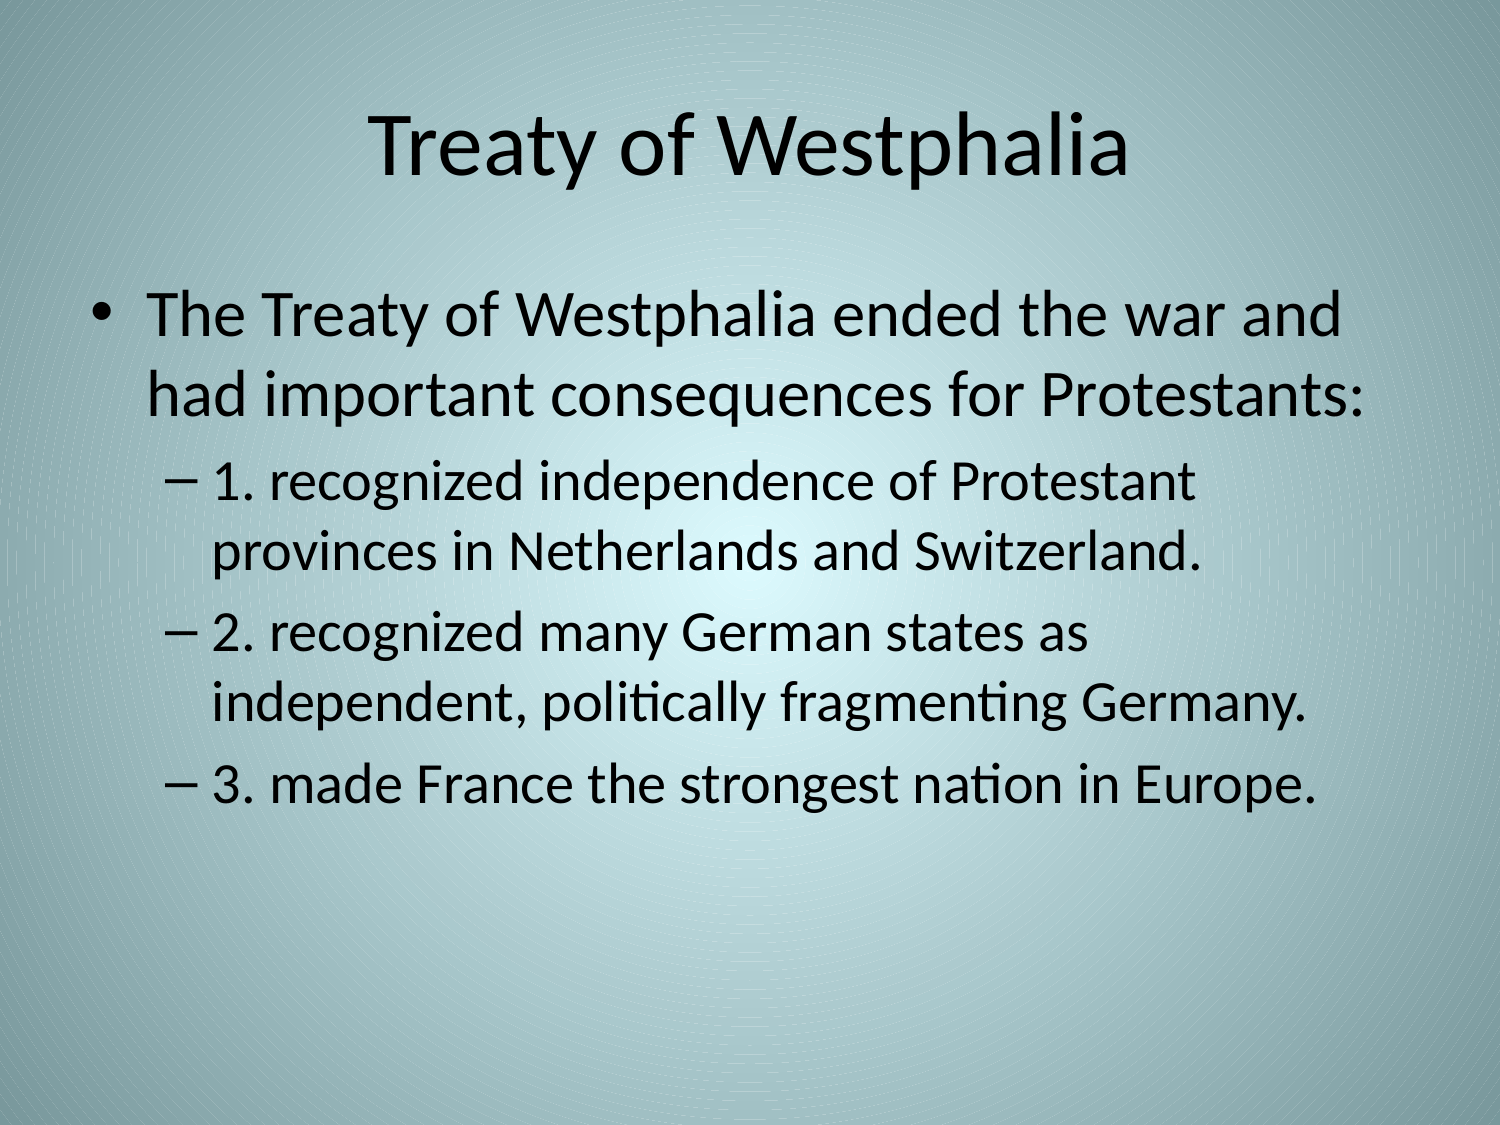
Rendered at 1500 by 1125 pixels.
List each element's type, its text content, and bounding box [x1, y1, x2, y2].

list The Treaty of Westphalia ended the war and had important consequences for Protestants: 1. recognized independence of Protestant provinces in Netherlands and Switzerland. 2. recognized many German states as independent, politically fragmenting Germany. 3. made France the strongest nation in Europe. [75, 262, 1425, 1005]
title Treaty of Westphalia [75, 45, 1425, 233]
